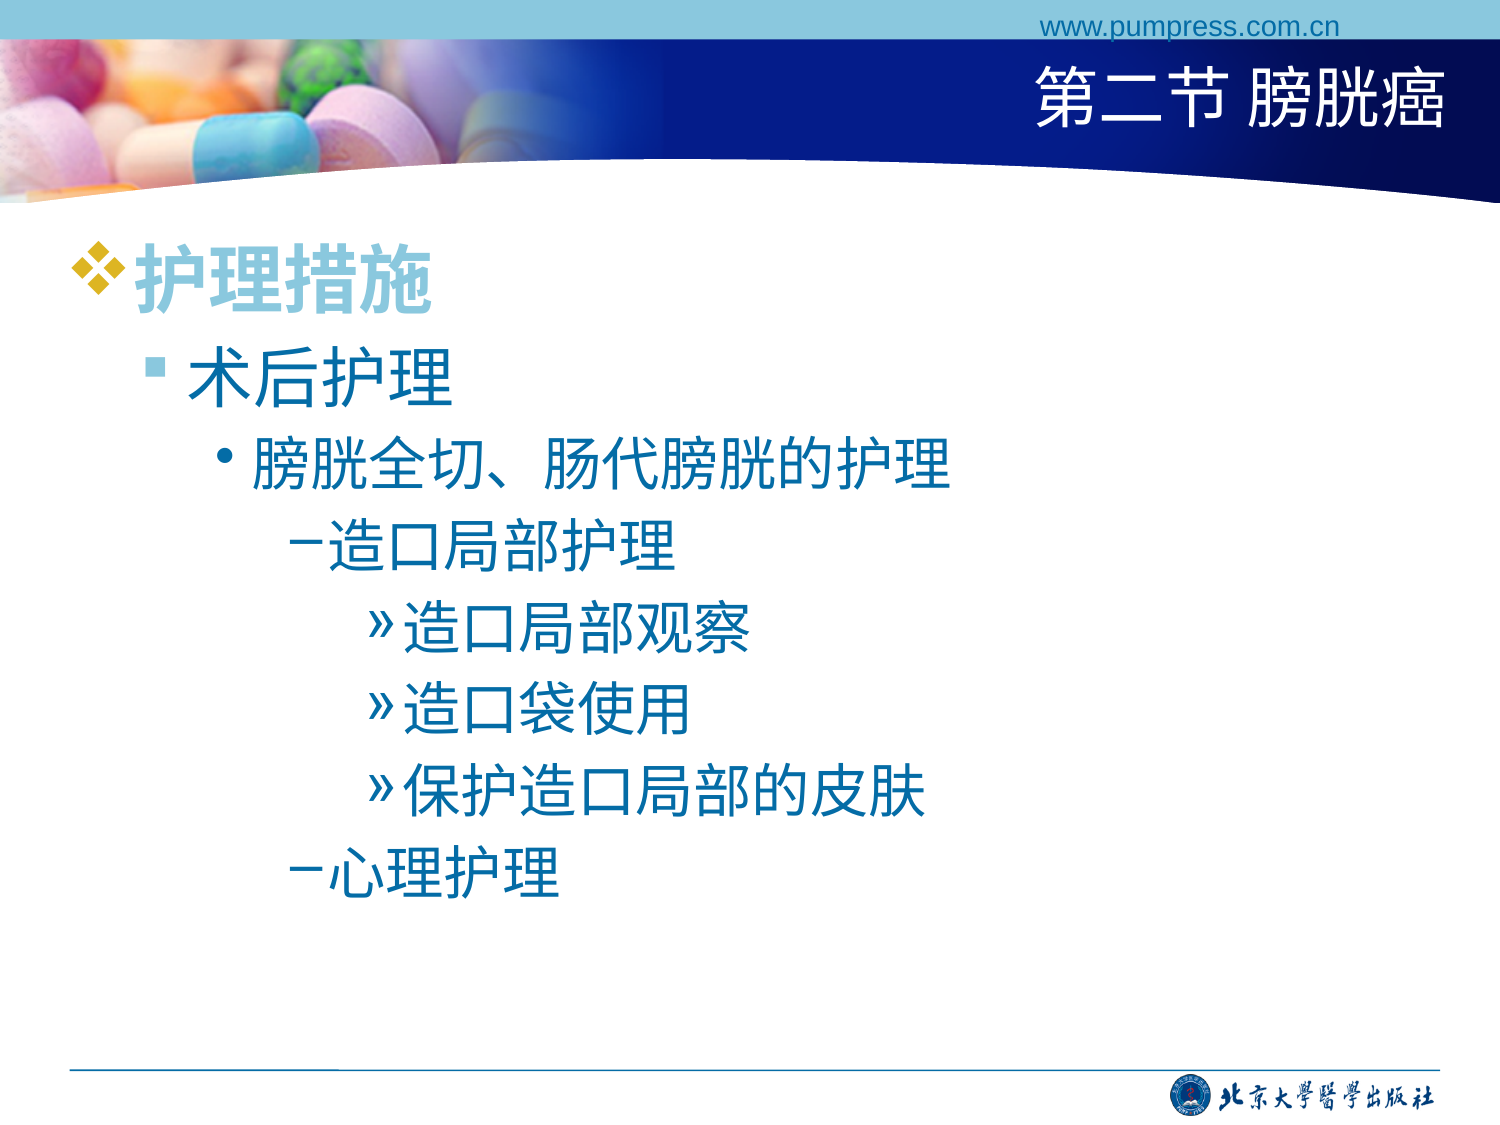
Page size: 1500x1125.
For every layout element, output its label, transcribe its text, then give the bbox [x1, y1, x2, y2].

picture [1170, 1074, 1436, 1118]
title 第二节 膀胱癌 [137, 49, 1463, 143]
picture [0, 40, 1500, 203]
list 护理措施 术后护理 膀胱全切、肠代膀胱的护理 造口局部护理 造口局部观察 造口袋使用 保护造口局部的皮肤 心理护理 [49, 224, 1463, 1026]
slide_number www.pumpress.com.cn [1025, 0, 1463, 38]
